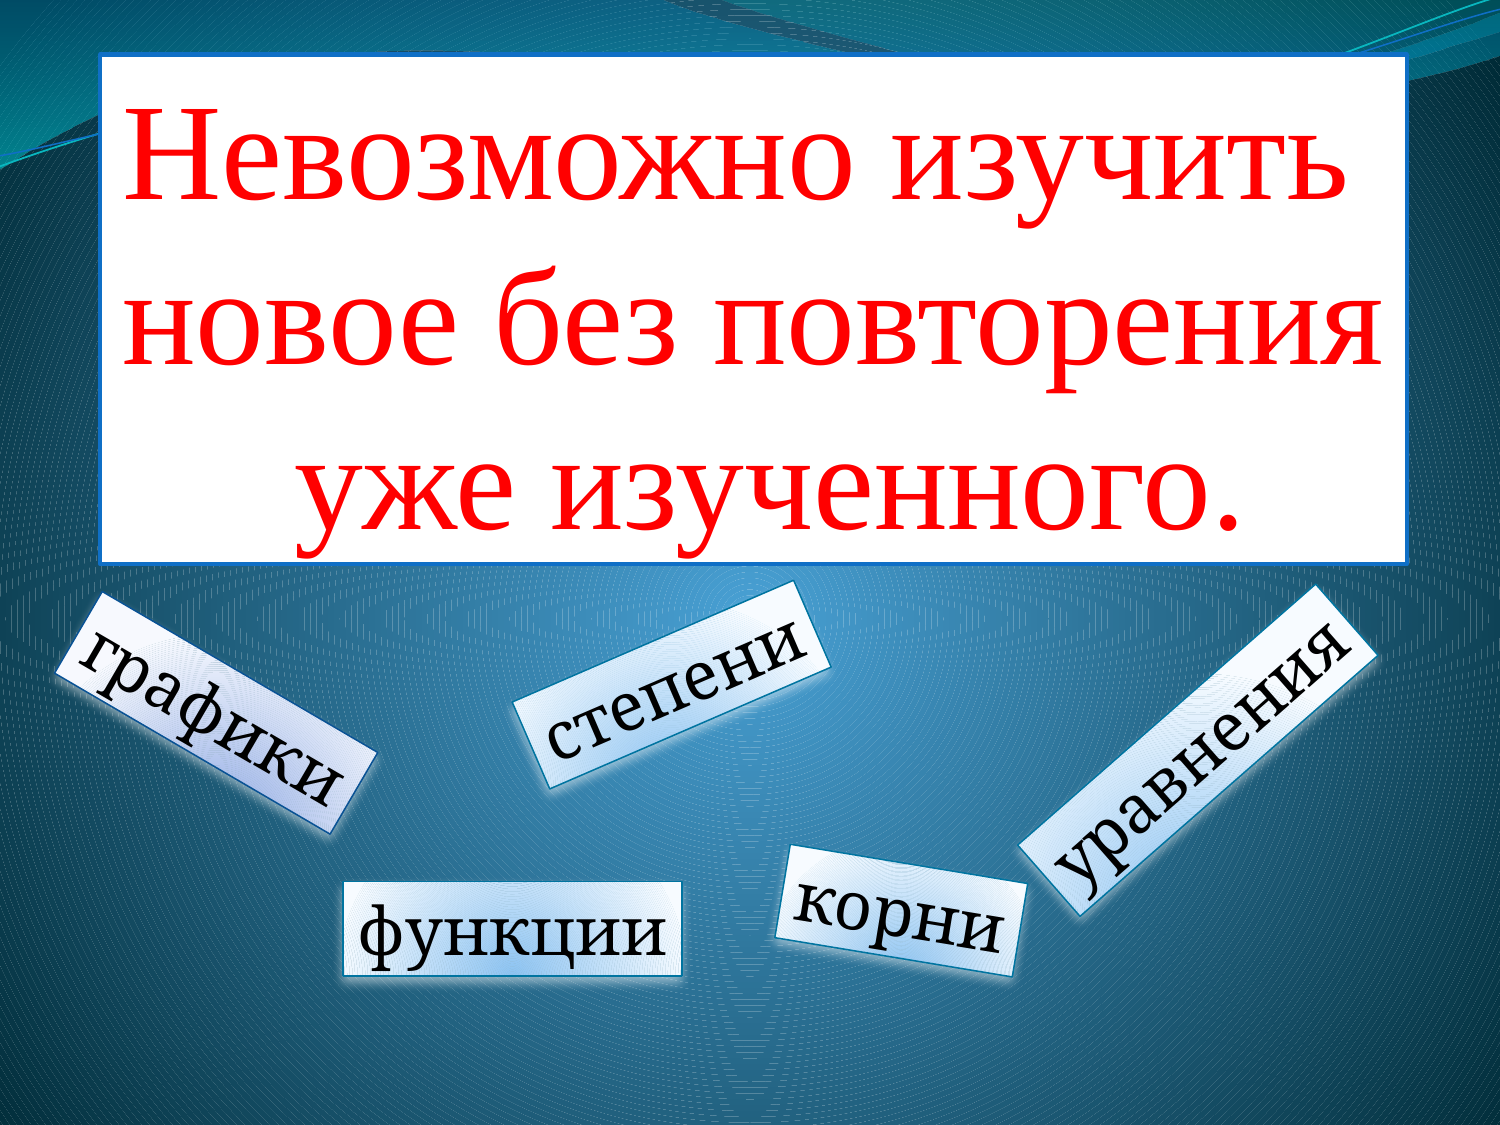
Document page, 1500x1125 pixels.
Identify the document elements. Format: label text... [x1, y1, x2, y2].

text_box функции [342, 881, 683, 977]
text_box уравнения [1017, 583, 1379, 917]
text_box графики [53, 590, 379, 835]
text_box степени [511, 579, 832, 790]
text_box корни [774, 843, 1029, 978]
text_box Невозможно изучить новое без повторения уже изученного. [98, 52, 1409, 566]
